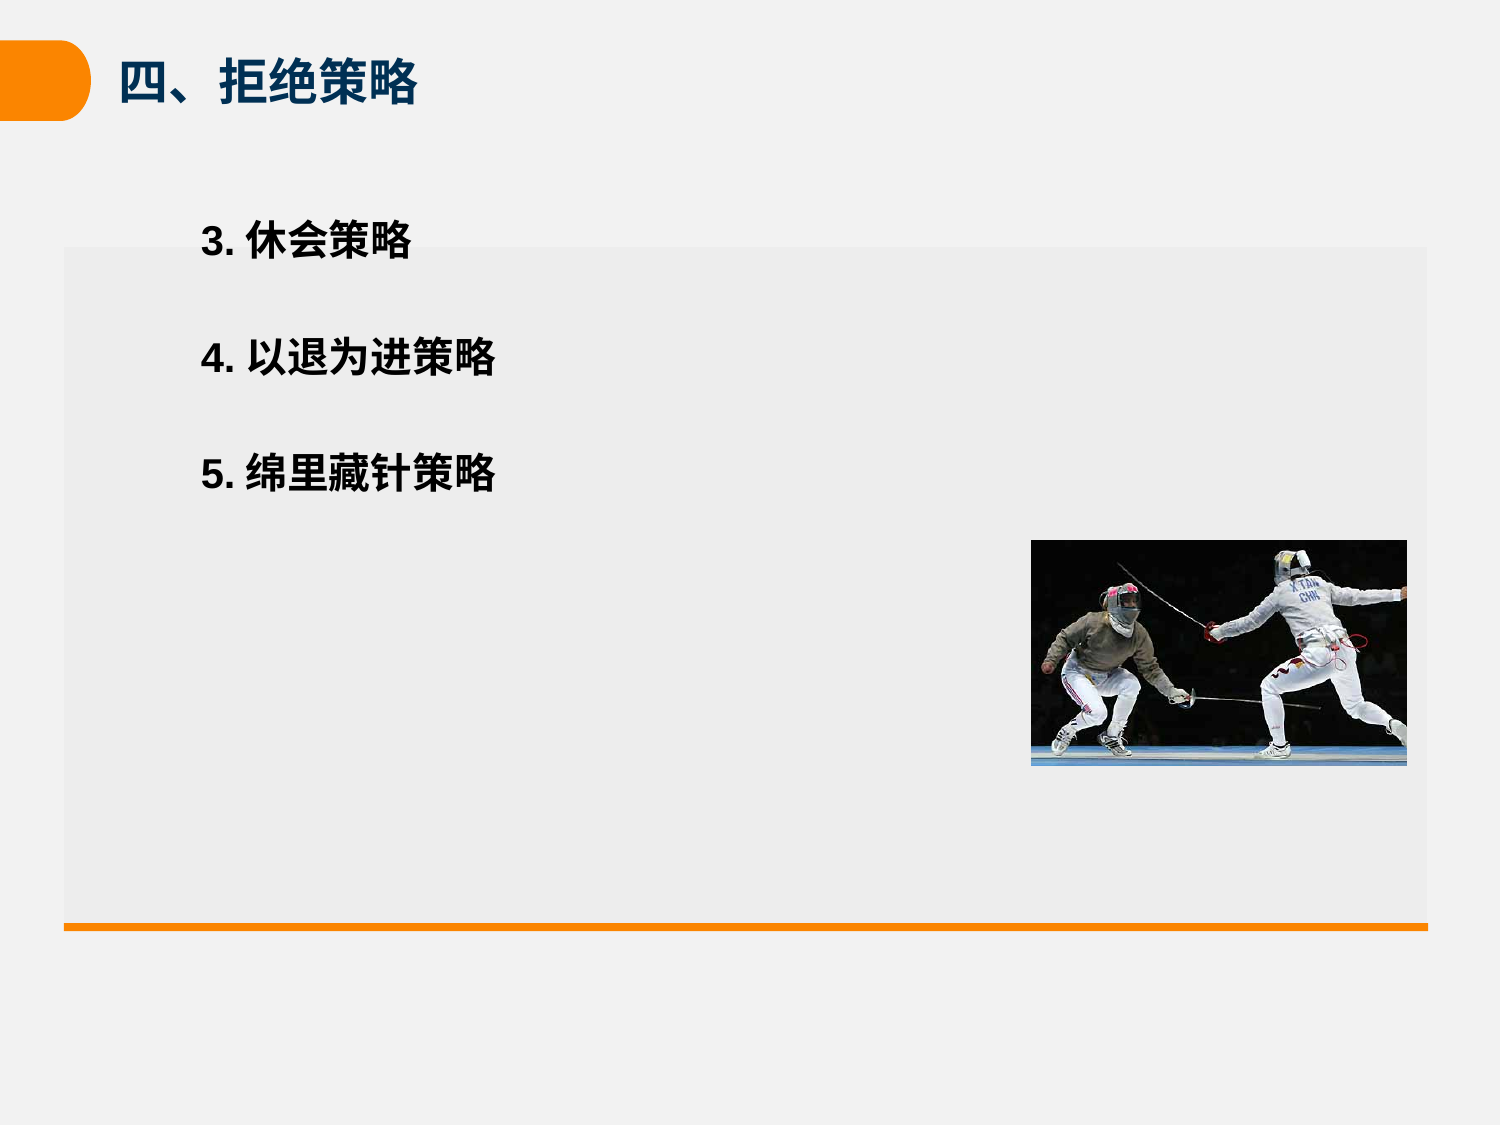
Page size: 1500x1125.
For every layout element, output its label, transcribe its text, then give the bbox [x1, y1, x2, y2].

text_box 3.休会策略 4.以退为进策略 5.绵里藏针策略 [186, 206, 937, 505]
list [1031, 540, 1407, 766]
title 四、拒绝策略 [103, 40, 858, 121]
